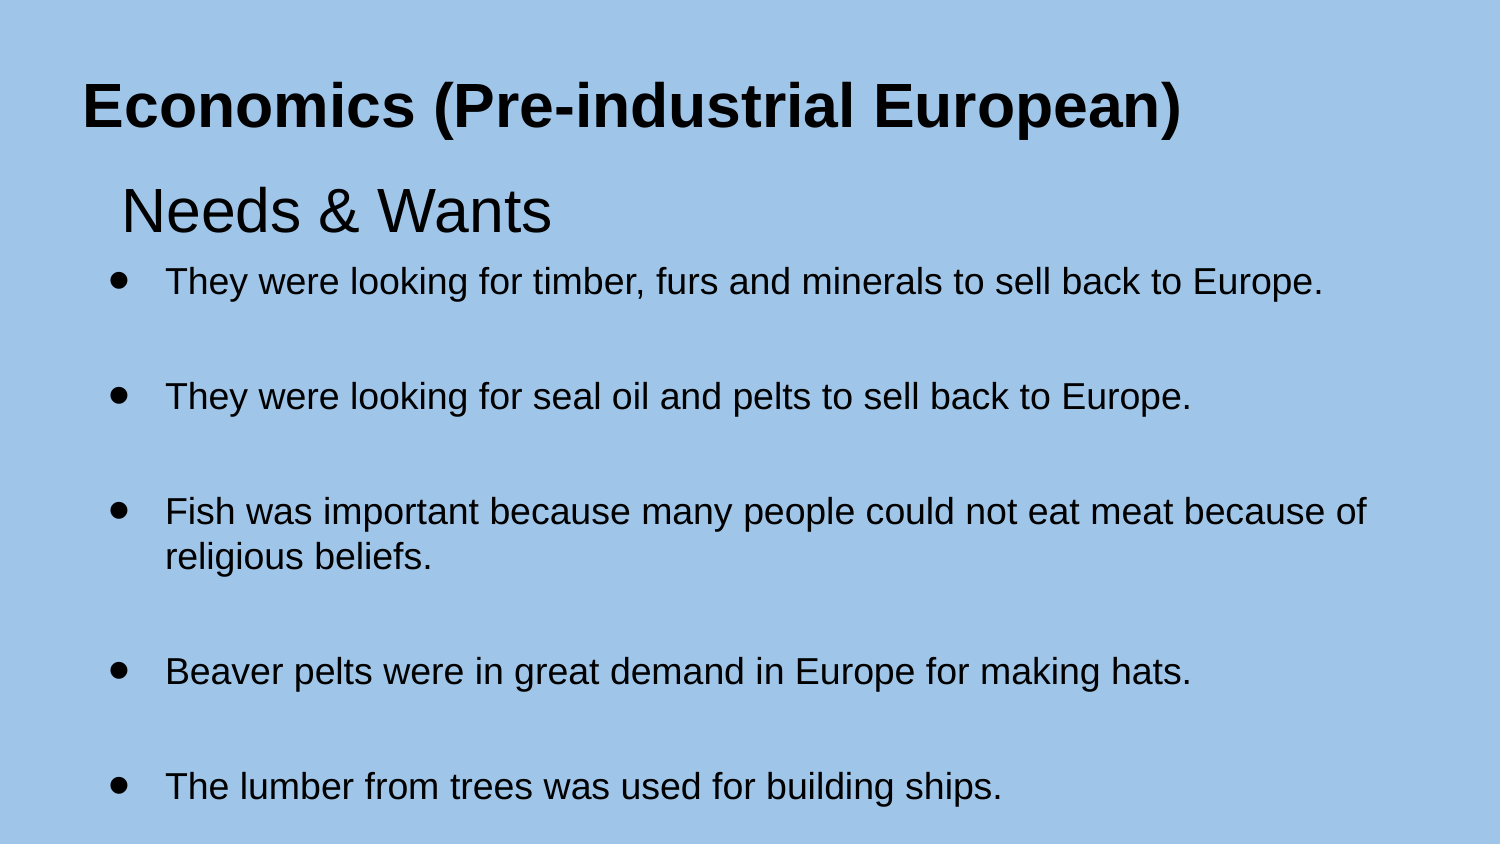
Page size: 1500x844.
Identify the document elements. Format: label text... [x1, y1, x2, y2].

title Economics (Pre-industrial European) [67, 13, 1418, 155]
list Needs & Wants They were looking for timber, furs and minerals to sell back to Europe. They were looking for seal oil and pelts to sell back to Europe. Fish was important because many people could not eat meat because of religious beliefs. Beaver pelts were in great demand in Europe for making hats. The lumber from trees was used for building ships. [75, 154, 1425, 766]
